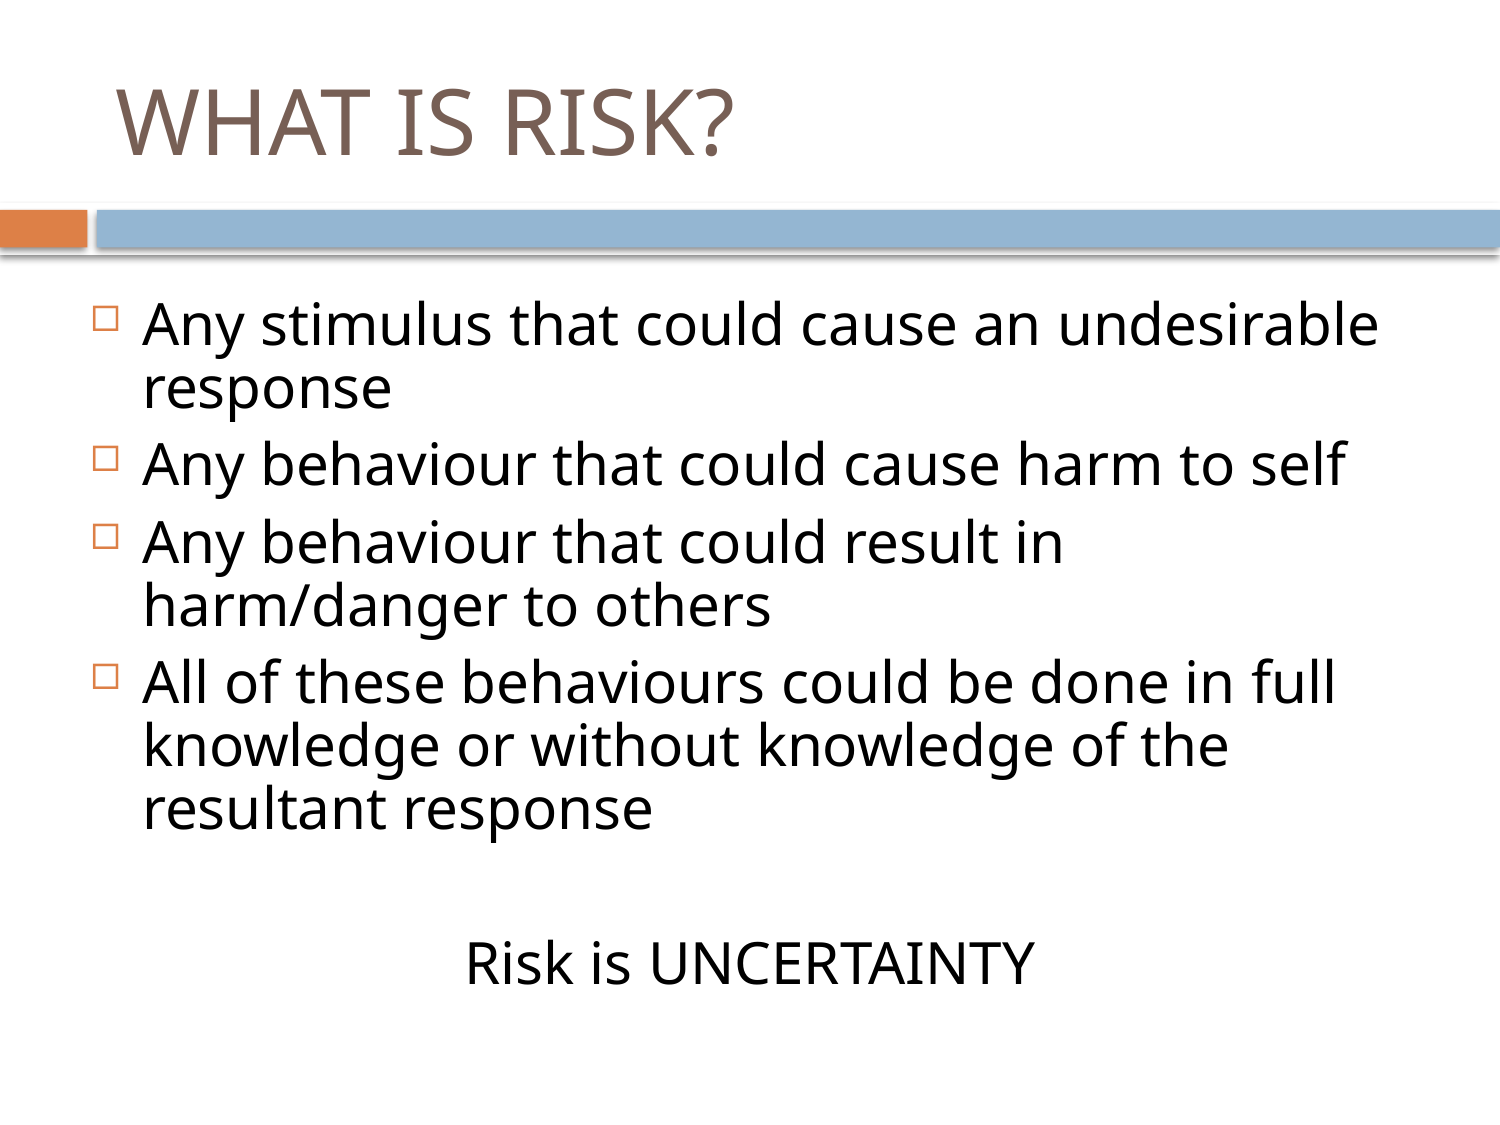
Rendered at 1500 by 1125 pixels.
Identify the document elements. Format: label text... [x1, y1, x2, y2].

list Any stimulus that could cause an undesirable response Any behaviour that could cause harm to self Any behaviour that could result in harm/danger to others All of these behaviours could be done in full knowledge or without knowledge of the resultant response Risk is UNCERTAINTY [74, 287, 1426, 1038]
title WHAT IS RISK? [100, 37, 1439, 201]
